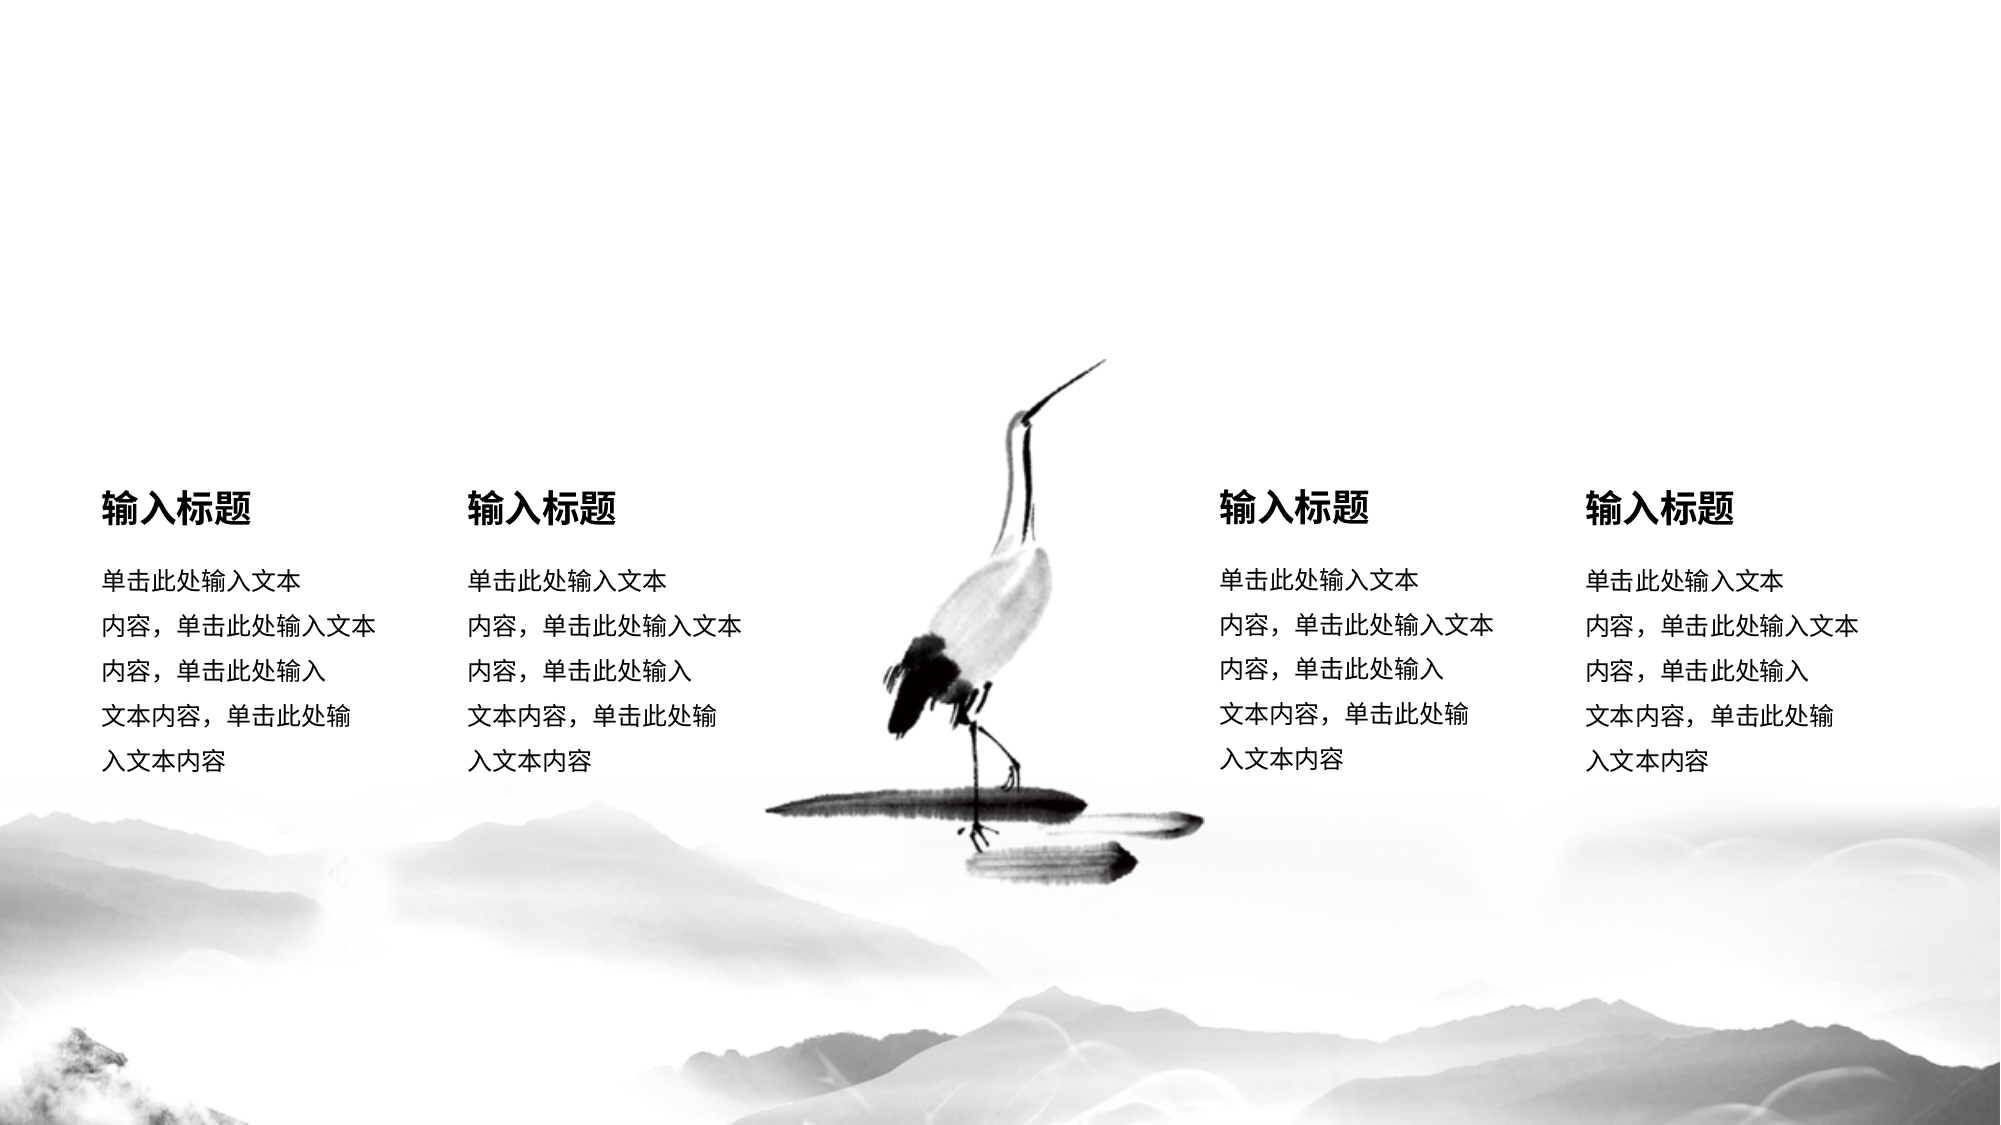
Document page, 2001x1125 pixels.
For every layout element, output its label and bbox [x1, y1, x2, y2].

picture [0, 359, 2000, 1125]
text_box [1570, 477, 1881, 786]
text_box [87, 477, 398, 786]
text_box [1204, 476, 1516, 785]
text_box [452, 477, 763, 786]
